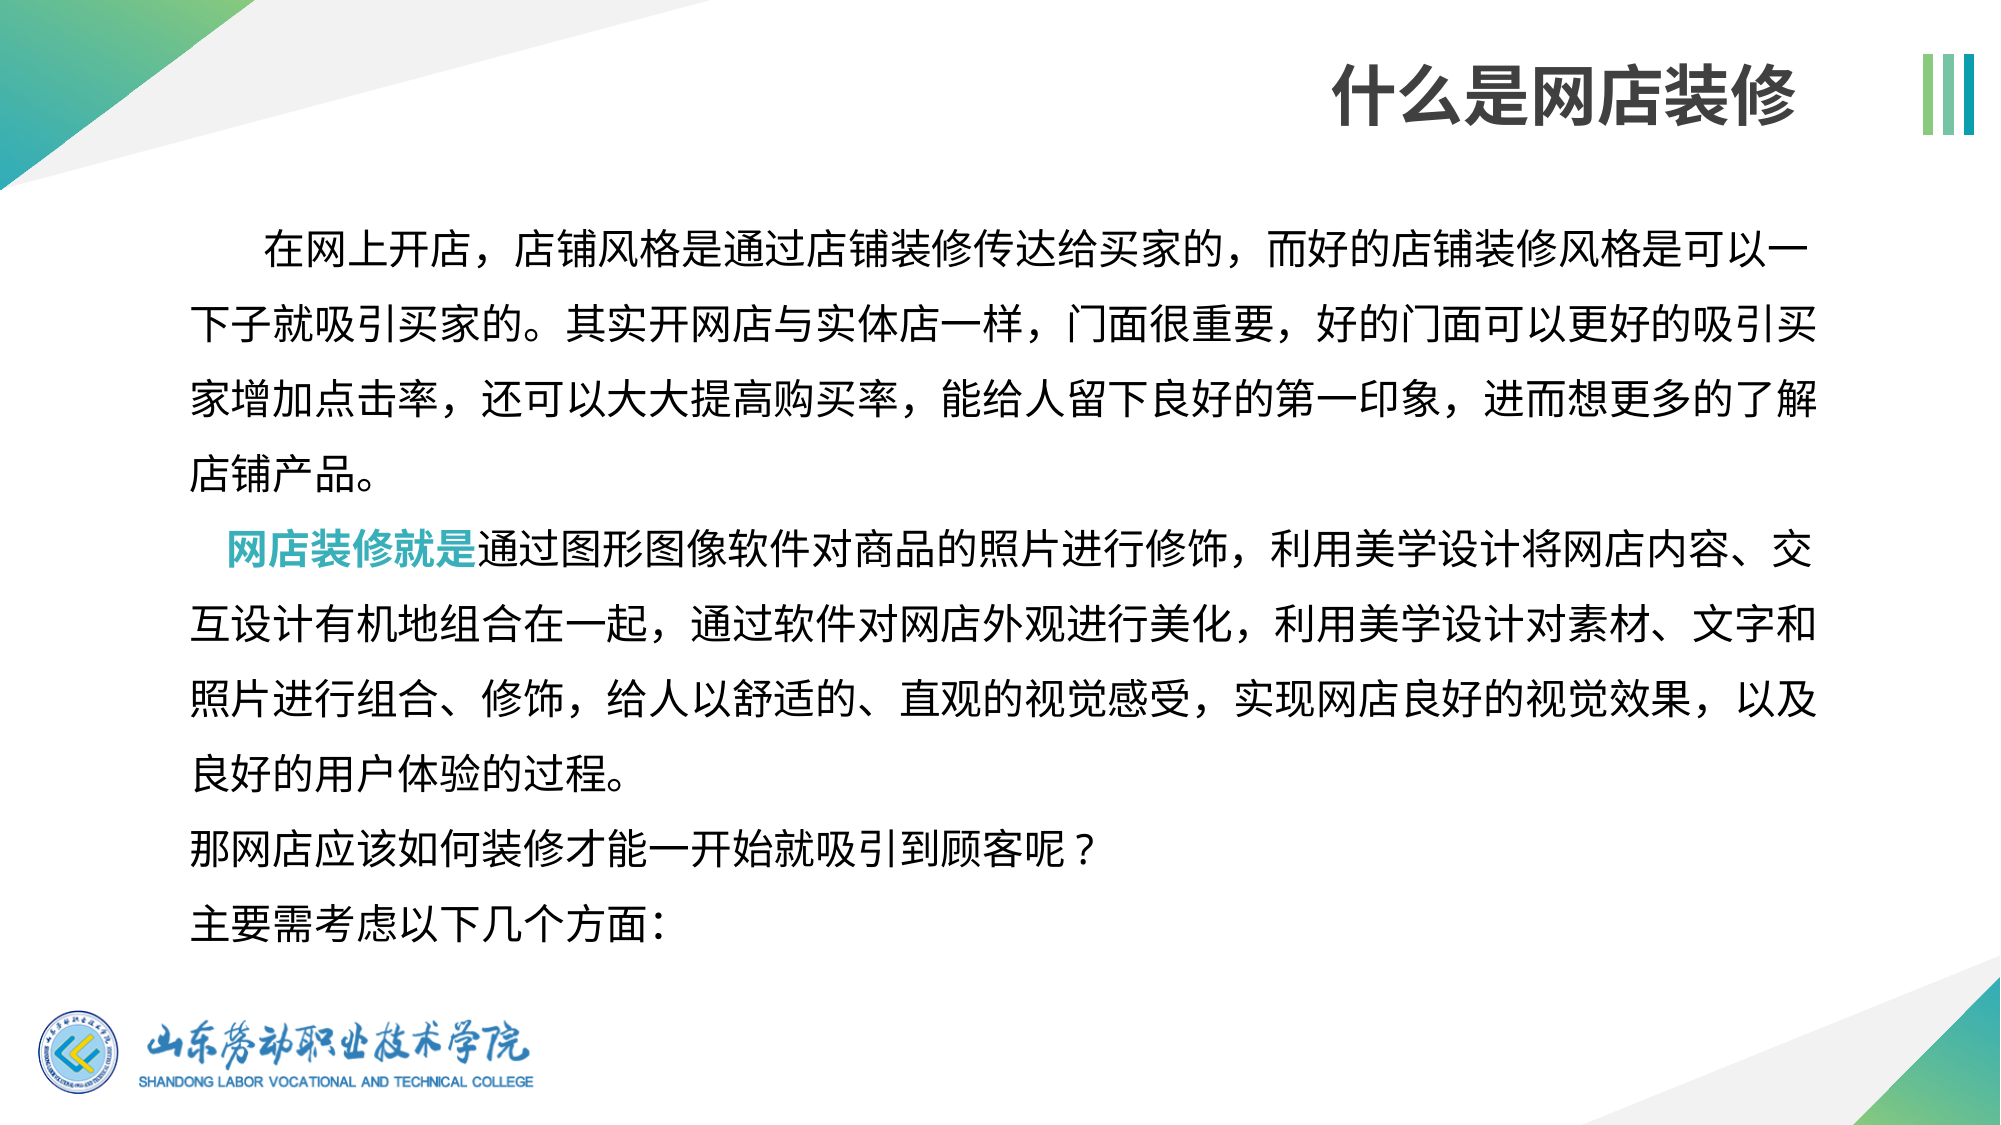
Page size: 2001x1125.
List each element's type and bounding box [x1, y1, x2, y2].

picture [38, 1010, 550, 1094]
text_box [0, 0, 2000, 1125]
text_box [1928, 54, 1969, 136]
